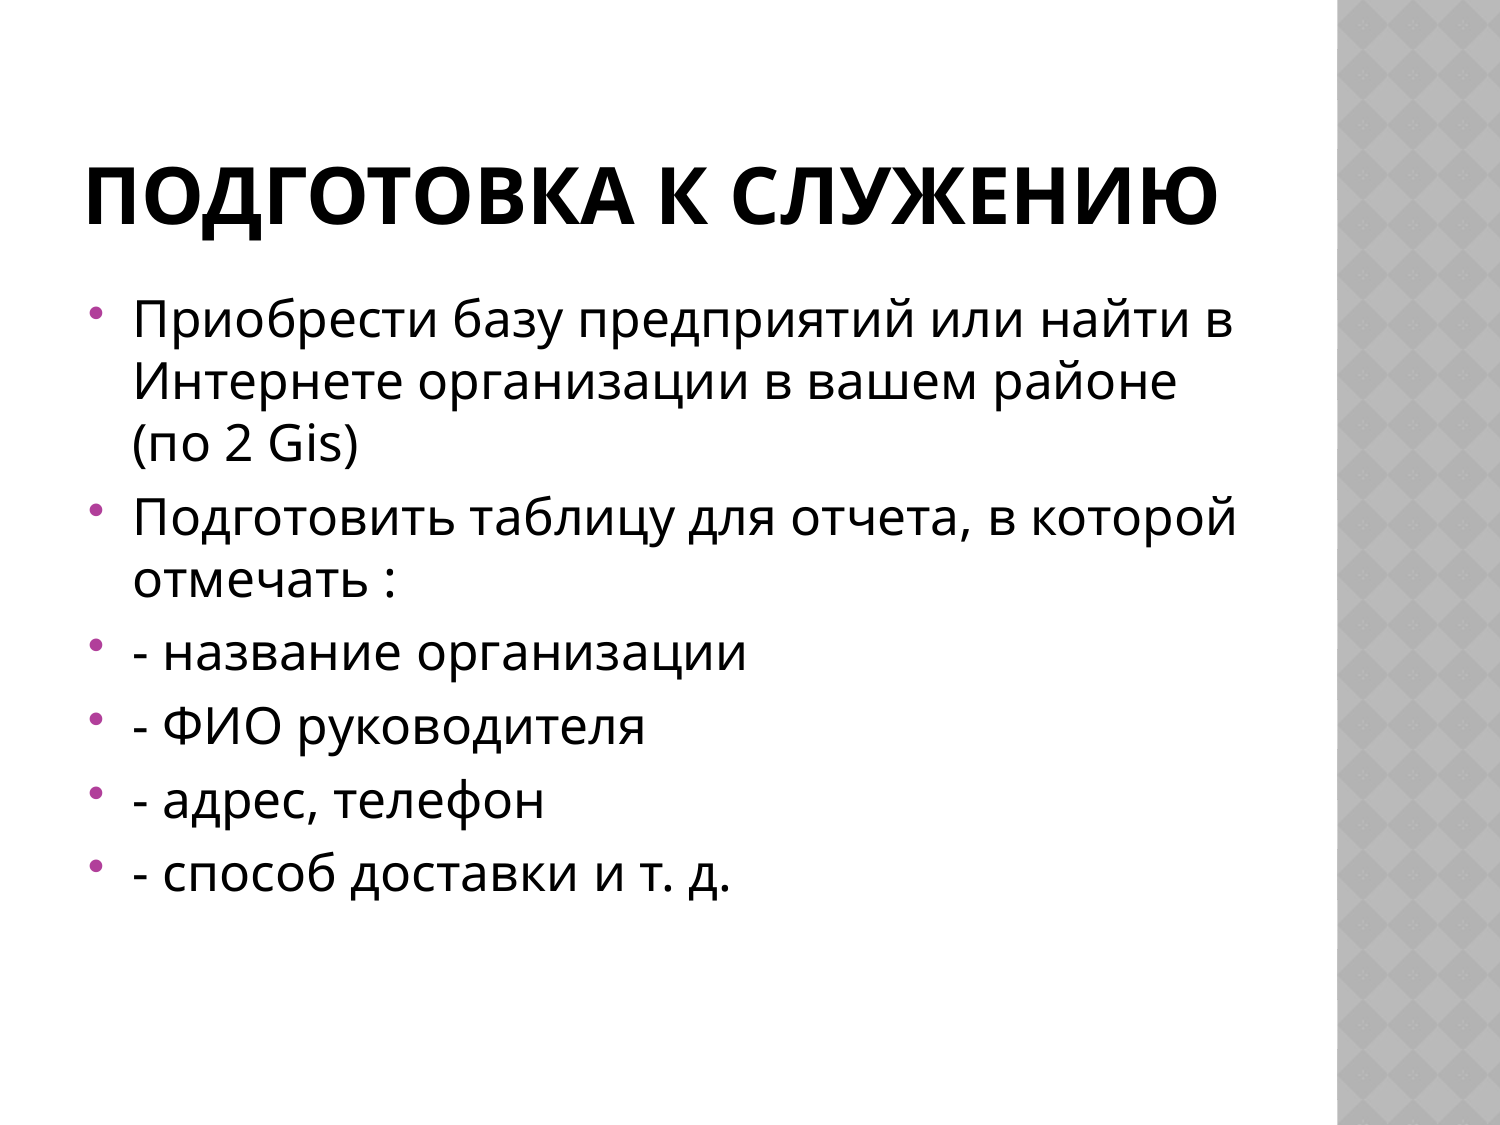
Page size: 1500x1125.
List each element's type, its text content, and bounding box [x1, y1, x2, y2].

title ПОДГОТОВКА К СЛУЖЕНИЮ [75, 52, 1263, 240]
list Приобрести базу предприятий или найти в Интернете организации в вашем районе (по 2 Gis) Подготовить таблицу для отчета, в которой отмечать : - название организации - ФИО руководителя - адрес, телефон - способ доставки и т. д. [75, 278, 1263, 1059]
